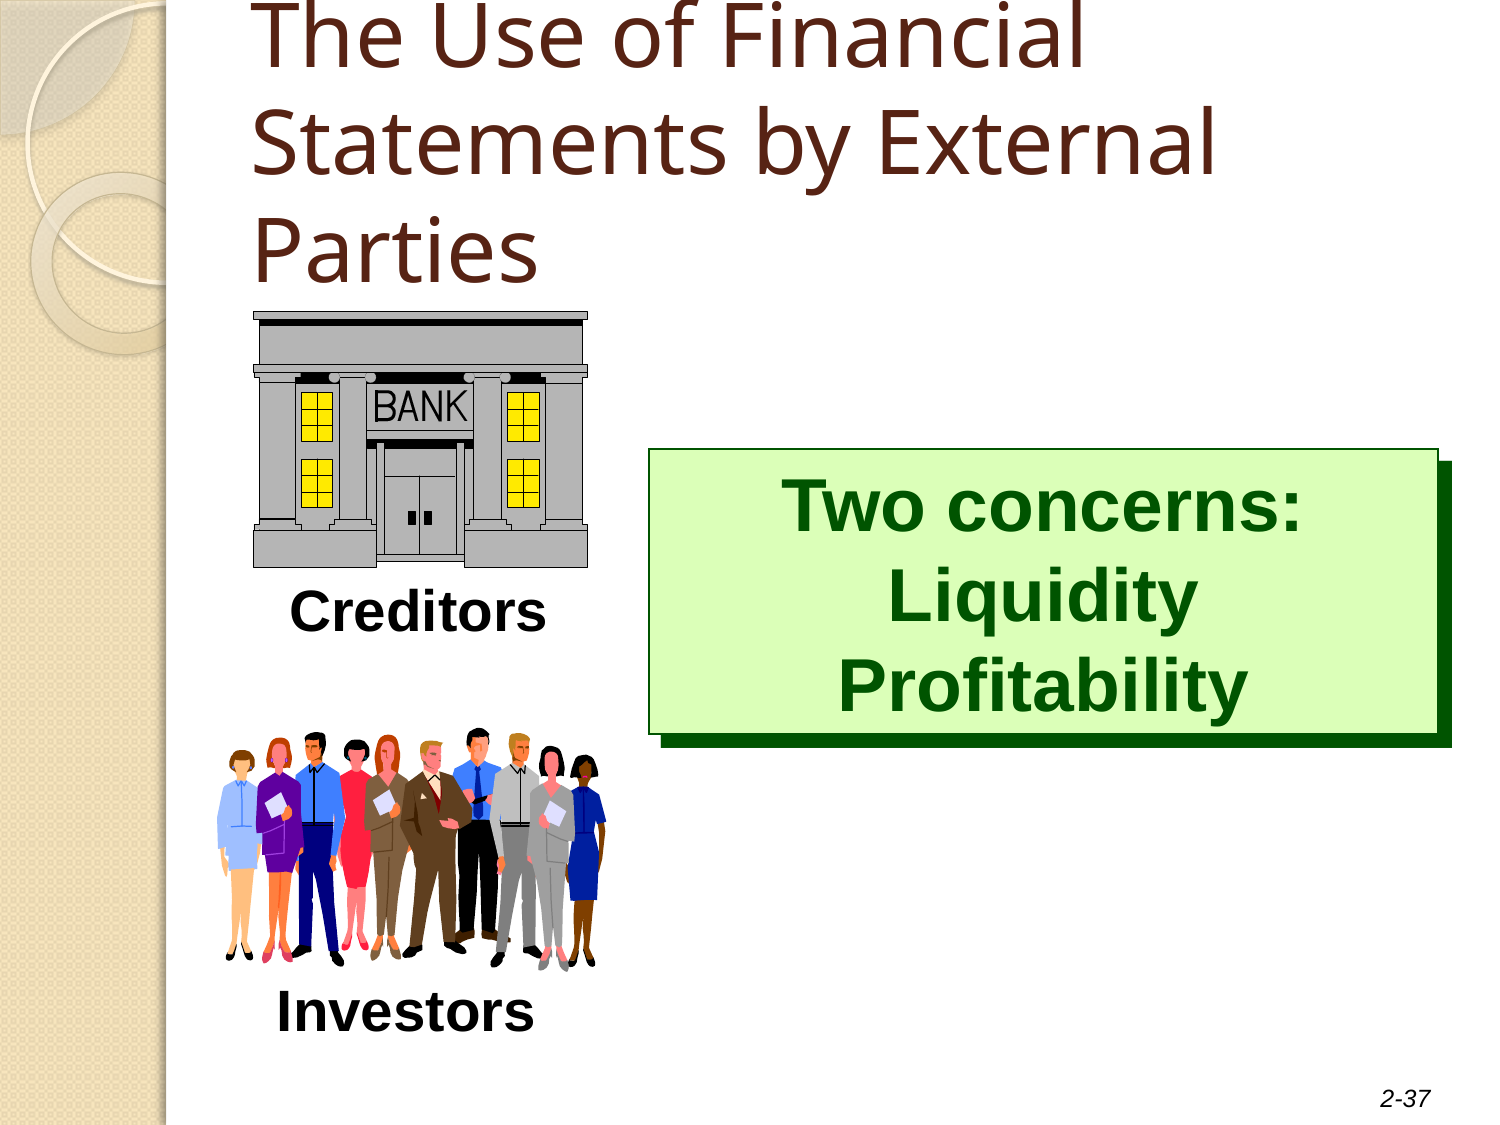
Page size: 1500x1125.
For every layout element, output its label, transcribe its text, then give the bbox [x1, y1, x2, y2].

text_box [249, 308, 601, 570]
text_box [215, 727, 607, 972]
text_box Investors [213, 979, 600, 1050]
text_box Two concerns: Liquidity Profitability [649, 449, 1439, 734]
text_box Creditors [225, 565, 613, 650]
title The Use of Financial Statements by External Parties [235, 45, 1466, 233]
